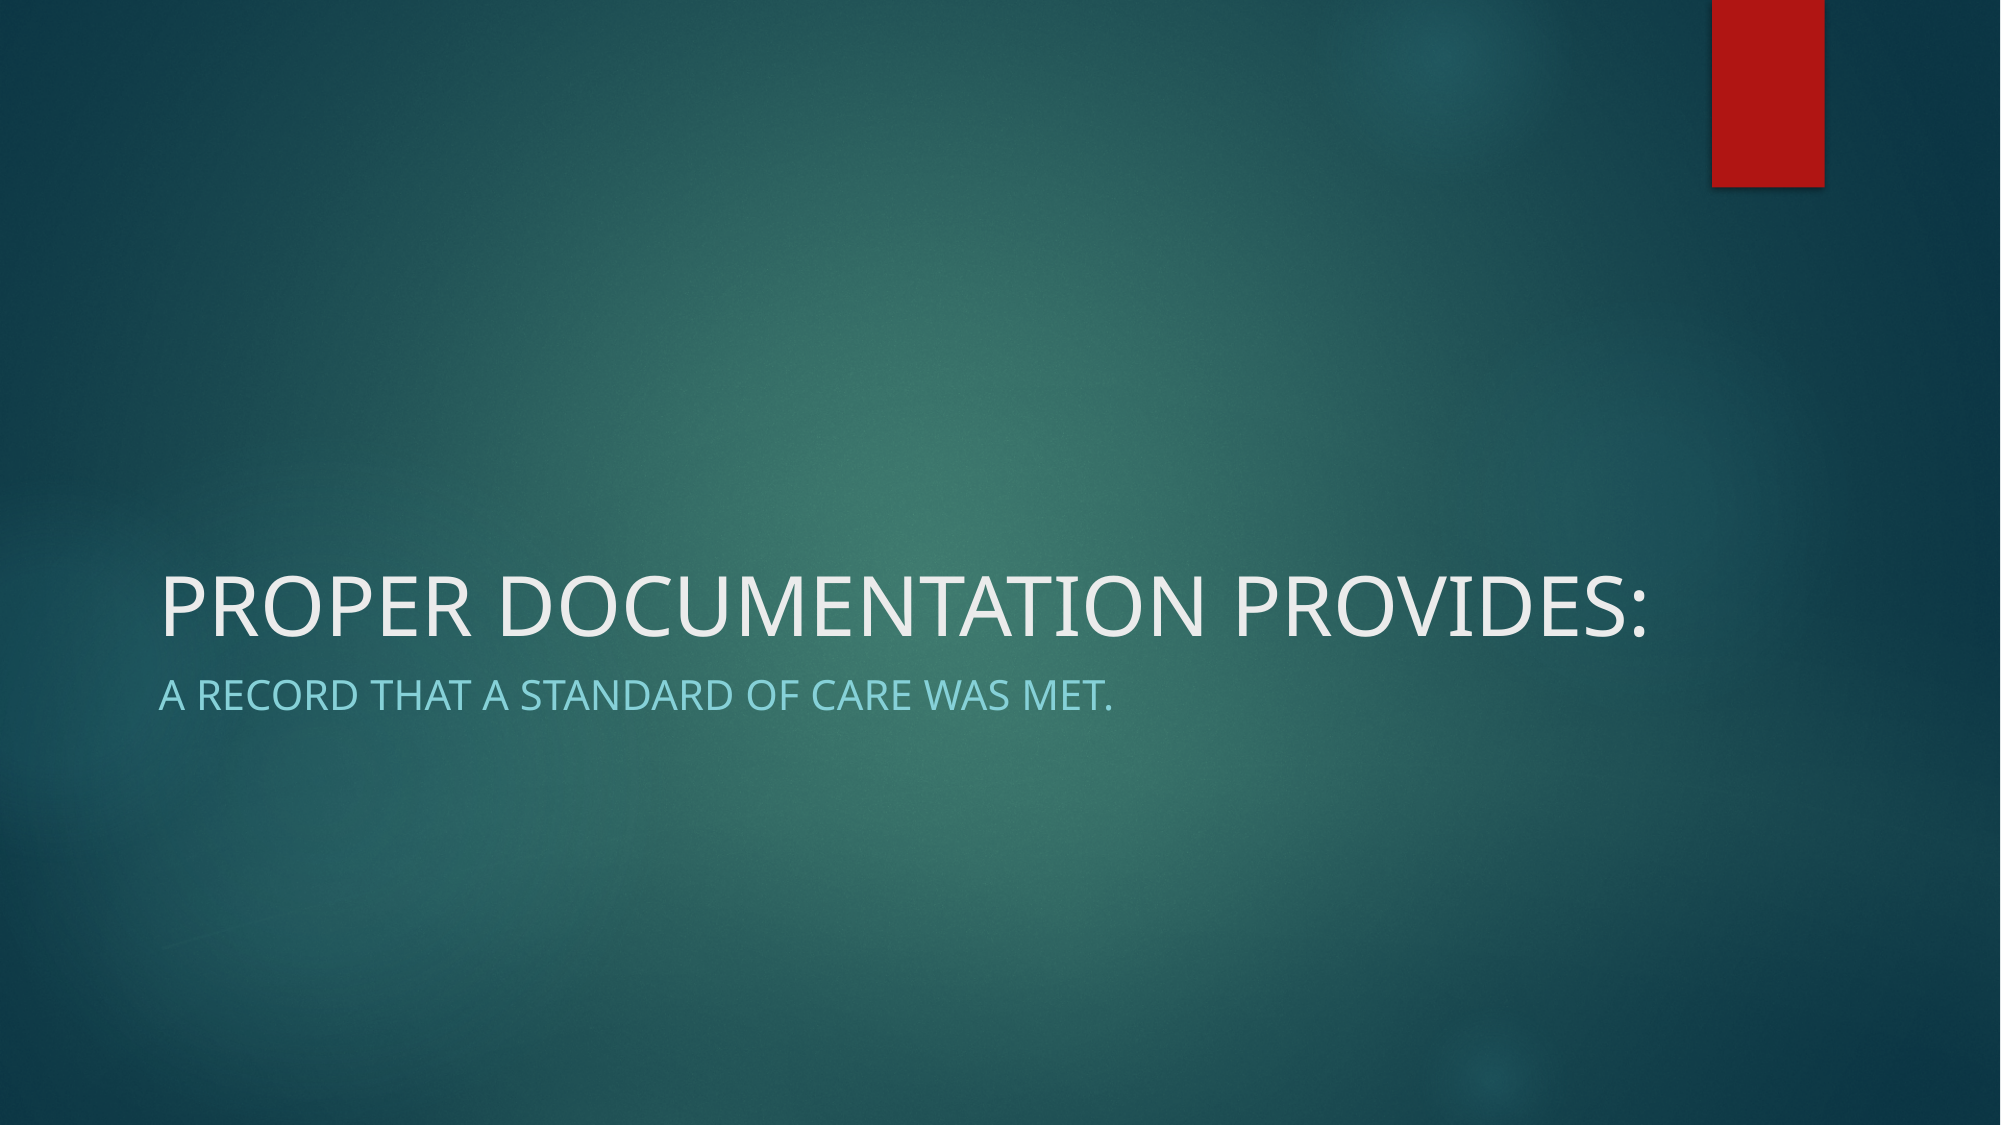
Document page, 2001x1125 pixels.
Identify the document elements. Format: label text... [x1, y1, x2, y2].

title PROPER DOCUMENTATION PROVIDES: [143, 346, 1715, 661]
list A RECORD THAT A STANDARD OF CARE WAS MET. [143, 660, 1592, 802]
picture [0, 0, 2001, 1125]
